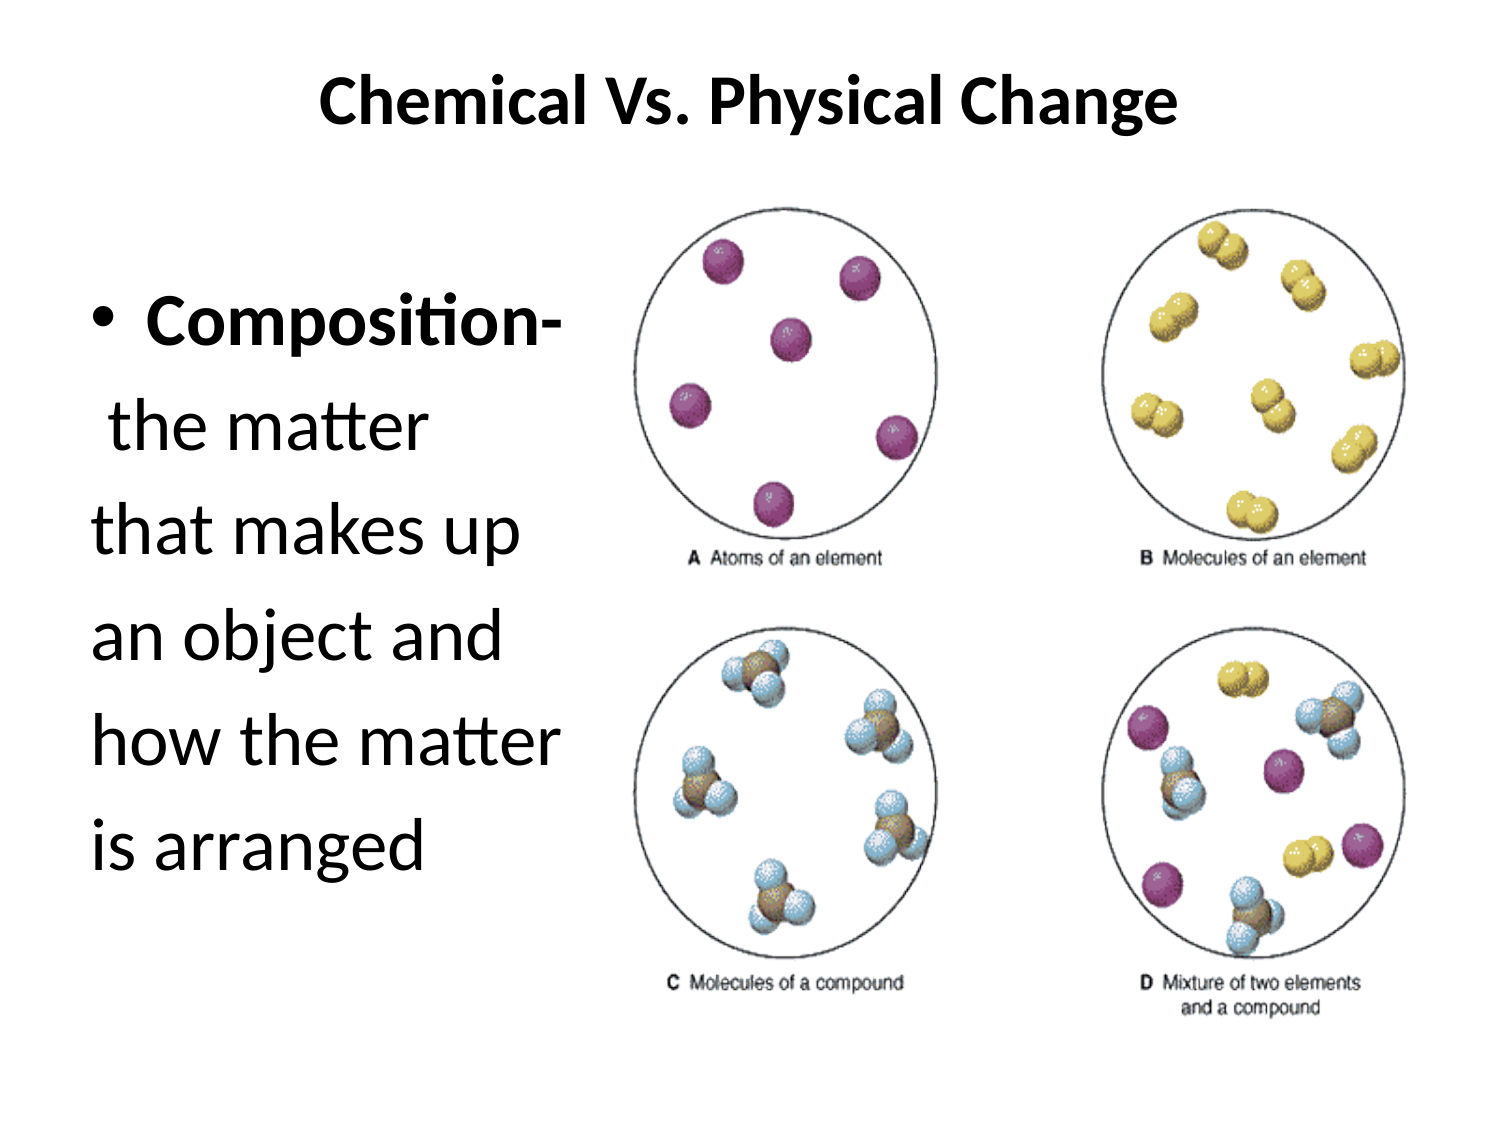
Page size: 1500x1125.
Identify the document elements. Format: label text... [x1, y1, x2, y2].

picture [617, 203, 1426, 1033]
title Chemical Vs. Physical Change [75, 45, 1425, 233]
list Composition- the matter that makes up an object and how the matter is arranged [75, 262, 612, 1005]
